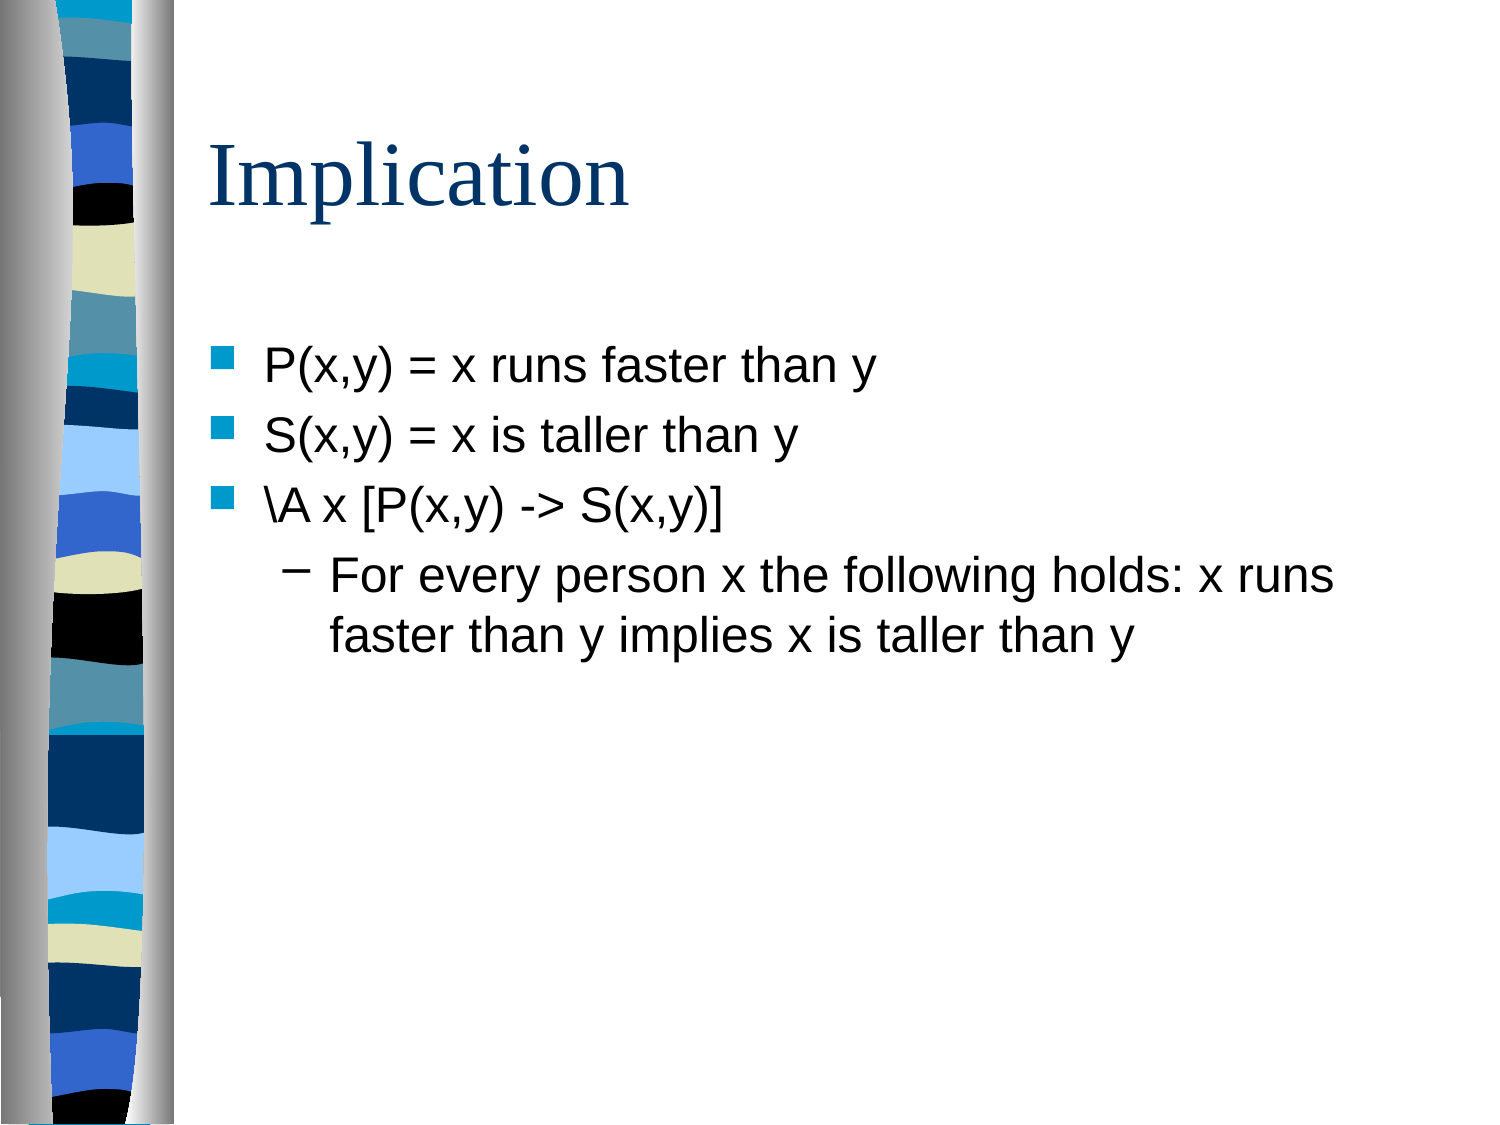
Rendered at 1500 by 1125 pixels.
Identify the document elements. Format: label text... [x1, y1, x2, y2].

title Implication [192, 74, 1468, 263]
list P(x,y) = x runs faster than y S(x,y) = x is taller than y \A x [P(x,y) -> S(x,y)] For every person x the following holds: x runs faster than y implies x is taller than y [192, 324, 1468, 1001]
